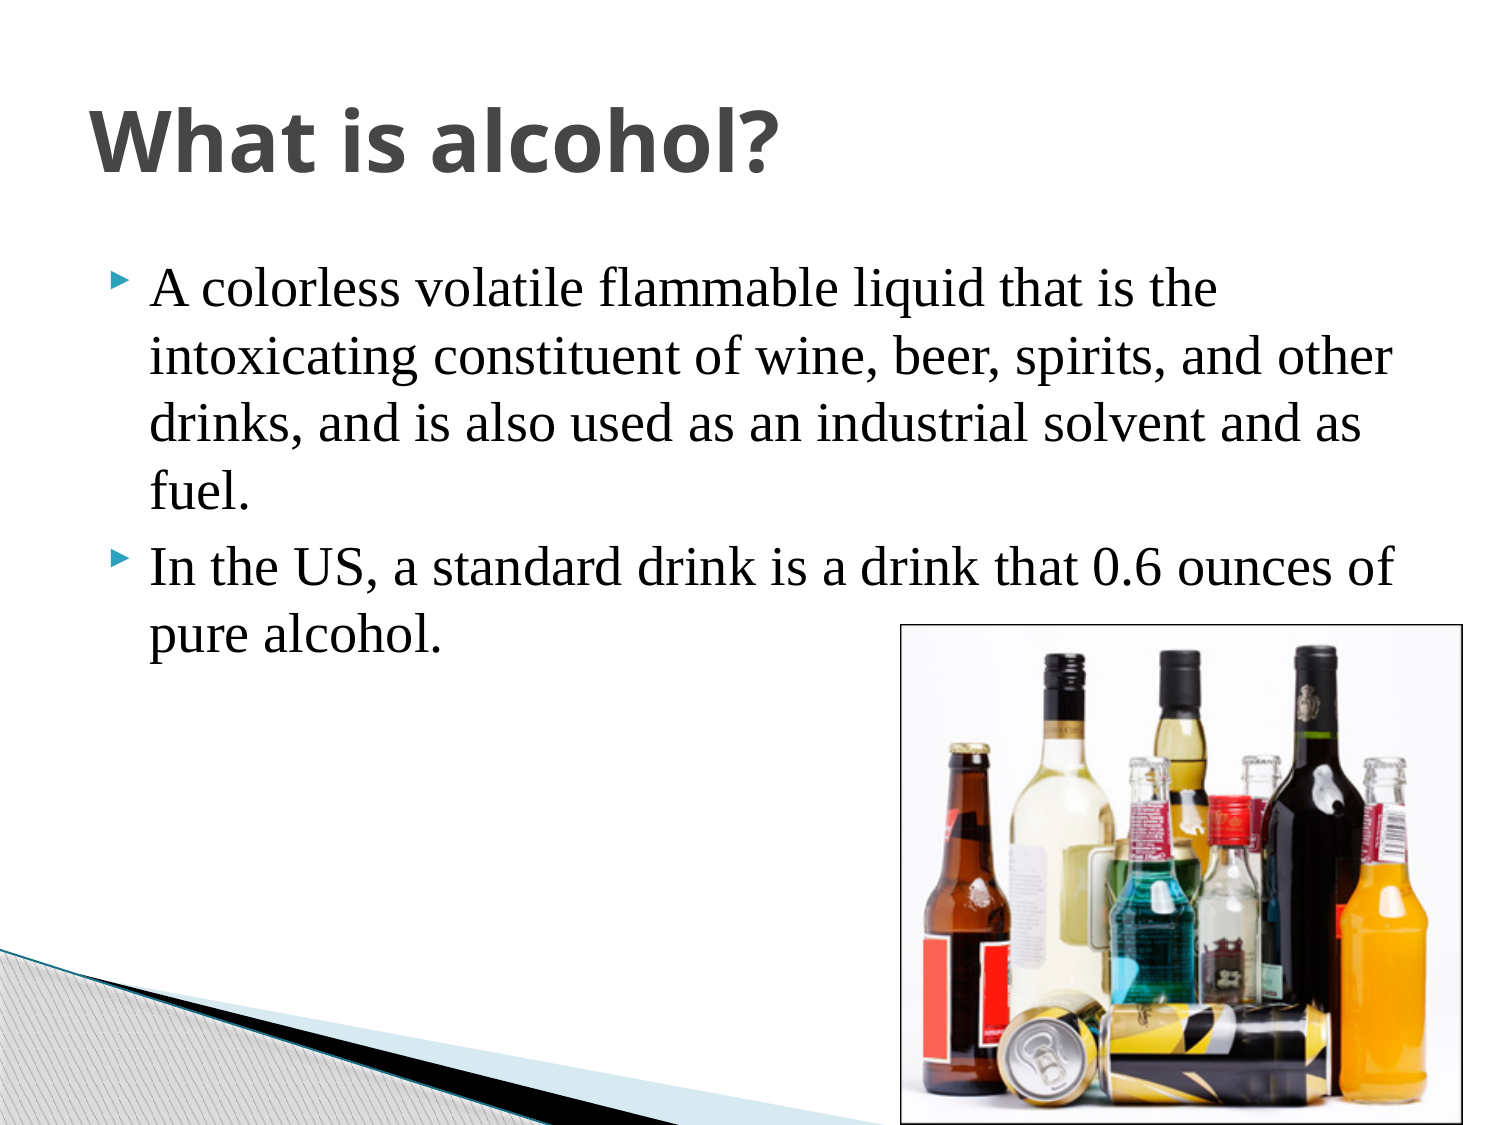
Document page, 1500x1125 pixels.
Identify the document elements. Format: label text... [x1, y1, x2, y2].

picture [899, 624, 1463, 1125]
title What is alcohol? [75, 45, 1425, 233]
list A colorless volatile flammable liquid that is the intoxicating constituent of wine, beer, spirits, and other drinks, and is also used as an industrial solvent and as fuel. In the US, a standard drink is a drink that 0.6 ounces of pure alcohol. [75, 243, 1425, 986]
